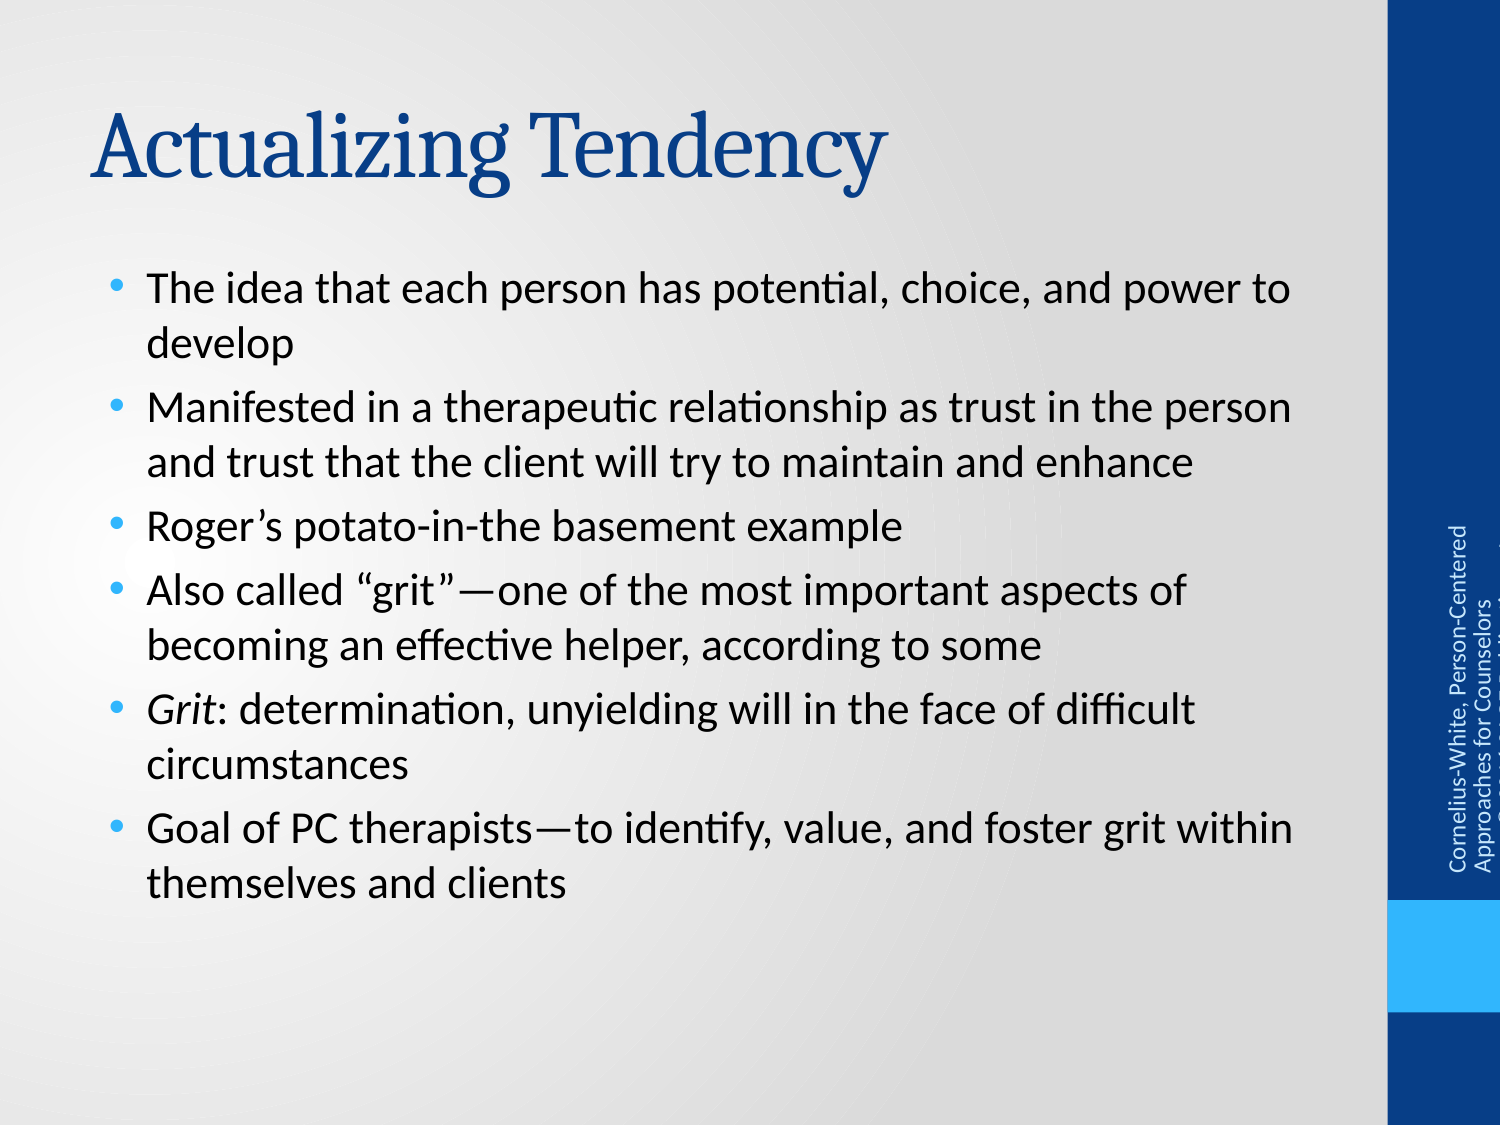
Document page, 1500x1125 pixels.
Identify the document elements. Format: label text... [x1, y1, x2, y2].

footer Cornelius-White, Person-Centered Approaches for Counselors © 2016 SAGE Publications, Inc. [1411, 500, 1500, 889]
list The idea that each person has potential, choice, and power to develop Manifested in a therapeutic relationship as trust in the person and trust that the client will try to maintain and enhance Roger’s potato-in-the basement example Also called “grit”—one of the most important aspects of becoming an effective helper, according to some Grit: determination, unyielding will in the face of difficult circumstances Goal of PC therapists—to identify, value, and foster grit within themselves and clients [75, 249, 1325, 1038]
title Actualizing Tendency [75, 45, 1325, 233]
